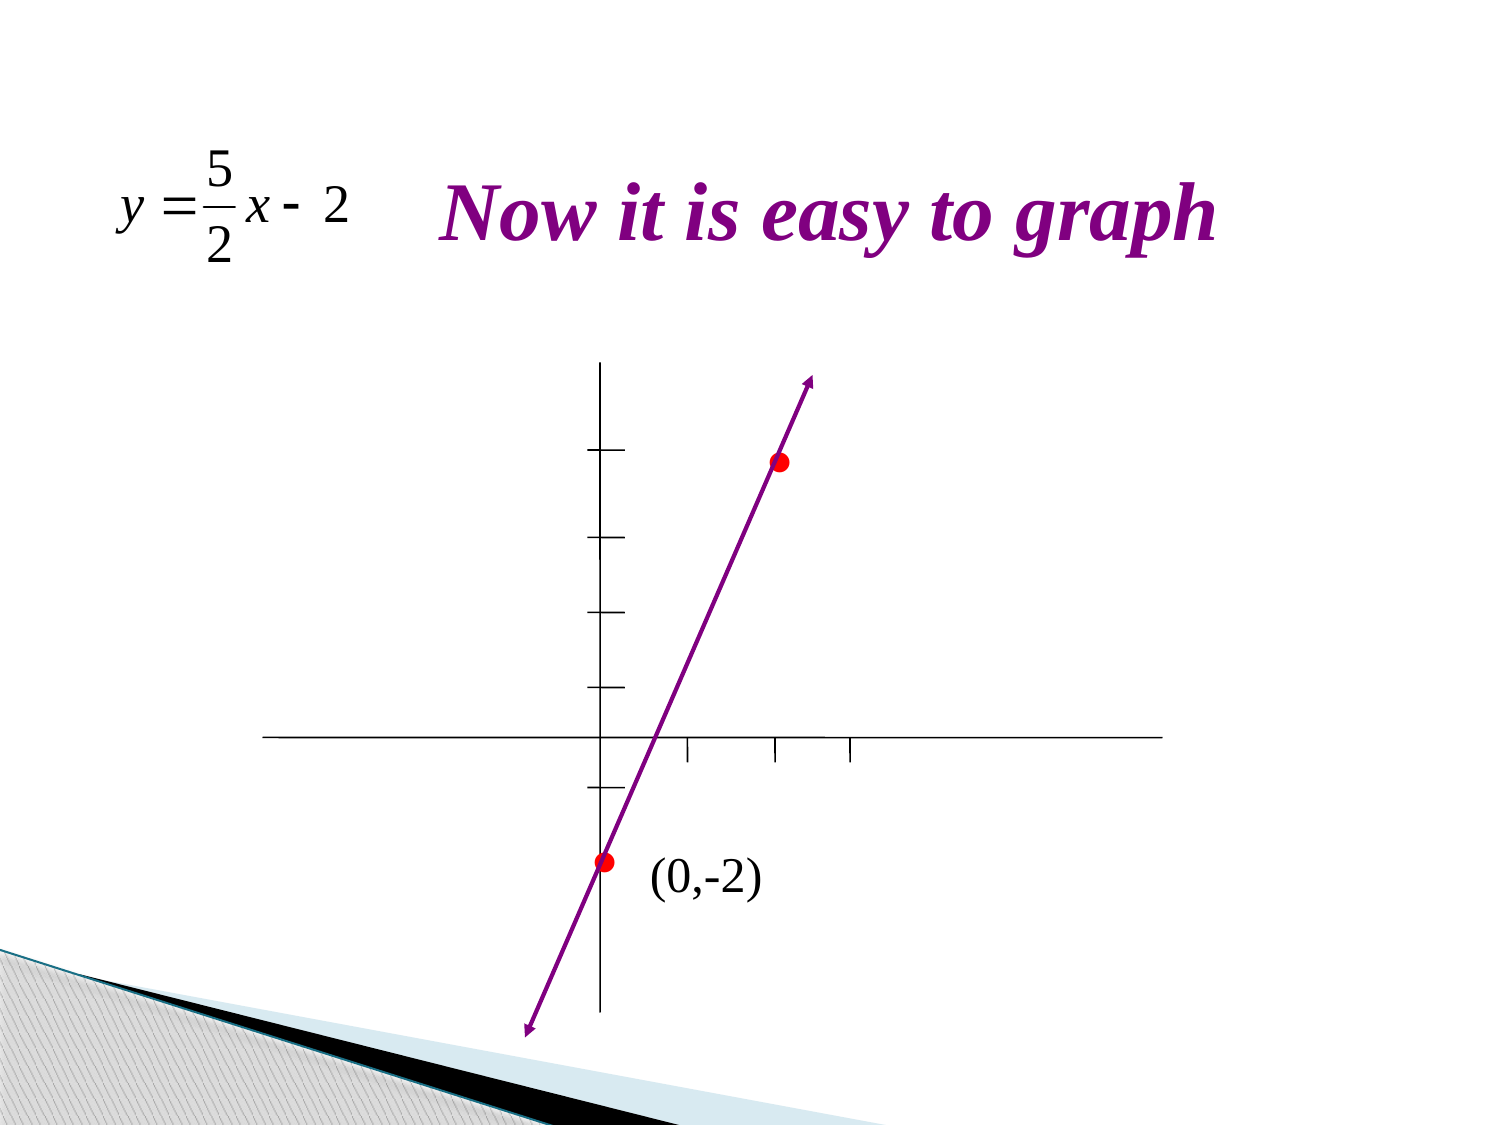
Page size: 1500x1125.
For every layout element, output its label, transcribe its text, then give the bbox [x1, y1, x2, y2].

text_box (0,-2) [635, 834, 778, 910]
text_box Now it is easy to graph [425, 149, 1375, 265]
text_box • [579, 800, 635, 915]
text_box • [750, 399, 801, 515]
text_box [108, 140, 354, 269]
text_box • [753, 399, 810, 515]
text_box [524, 375, 814, 1038]
text_box • [575, 800, 627, 915]
